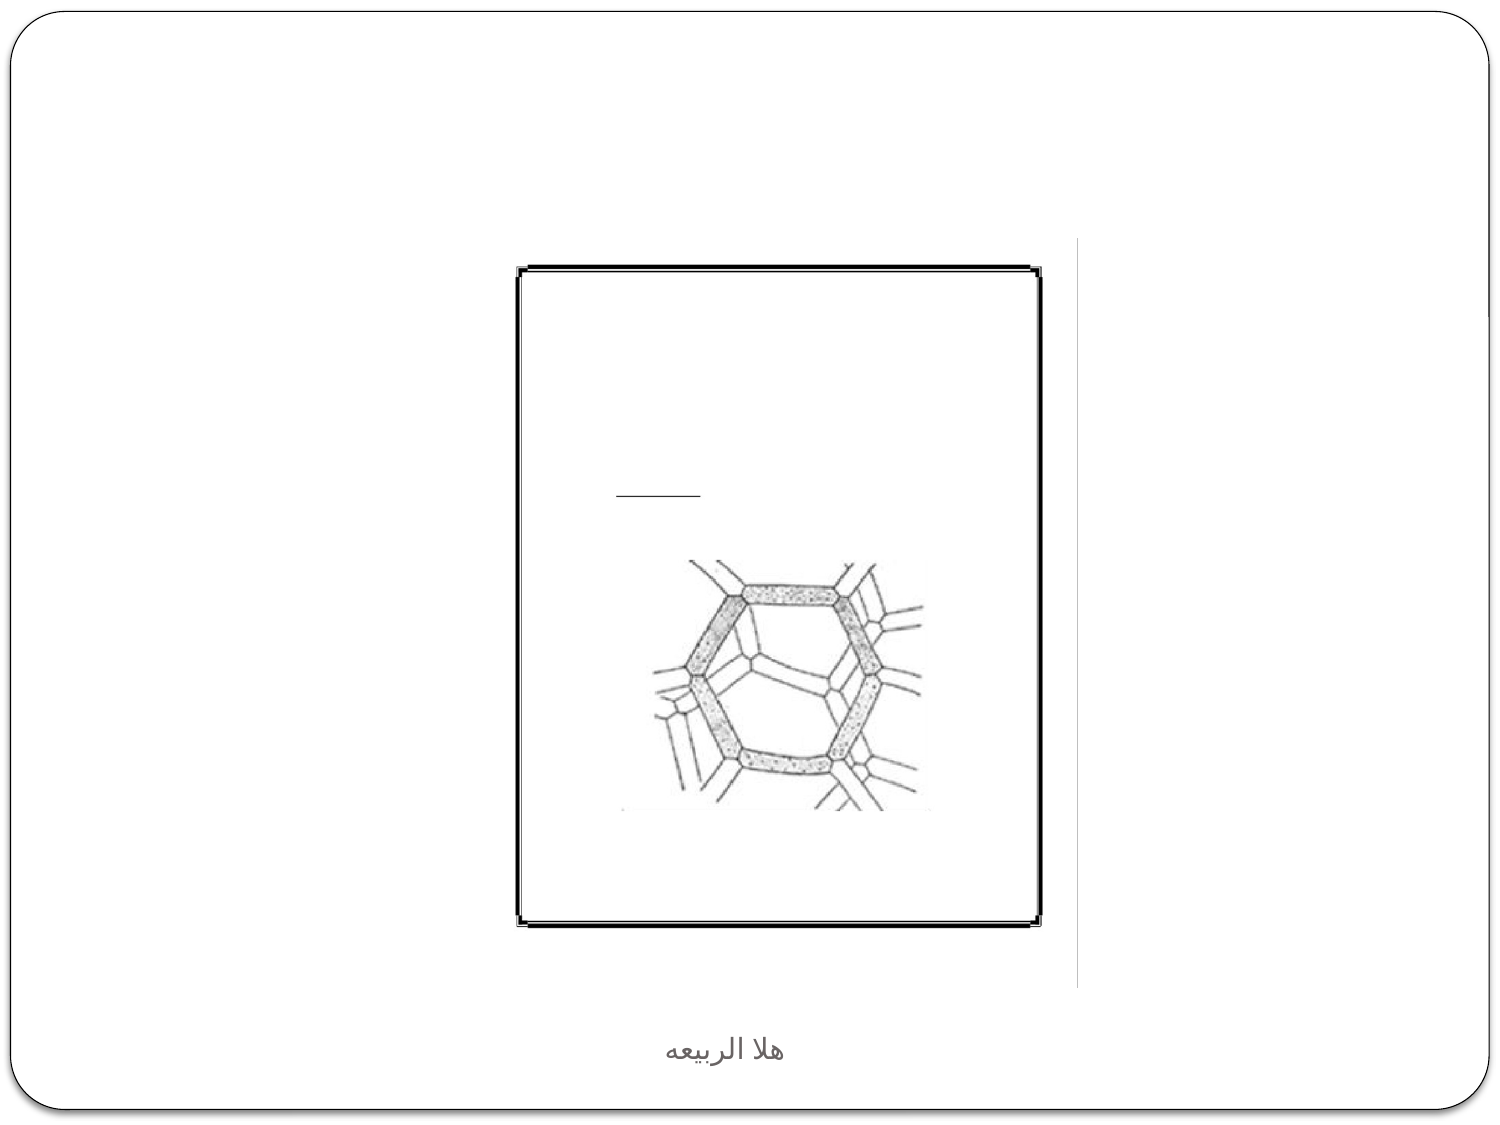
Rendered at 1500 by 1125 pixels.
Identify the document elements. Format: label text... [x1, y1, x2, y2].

footer هلا الربيعه [150, 1012, 800, 1088]
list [497, 237, 1078, 988]
